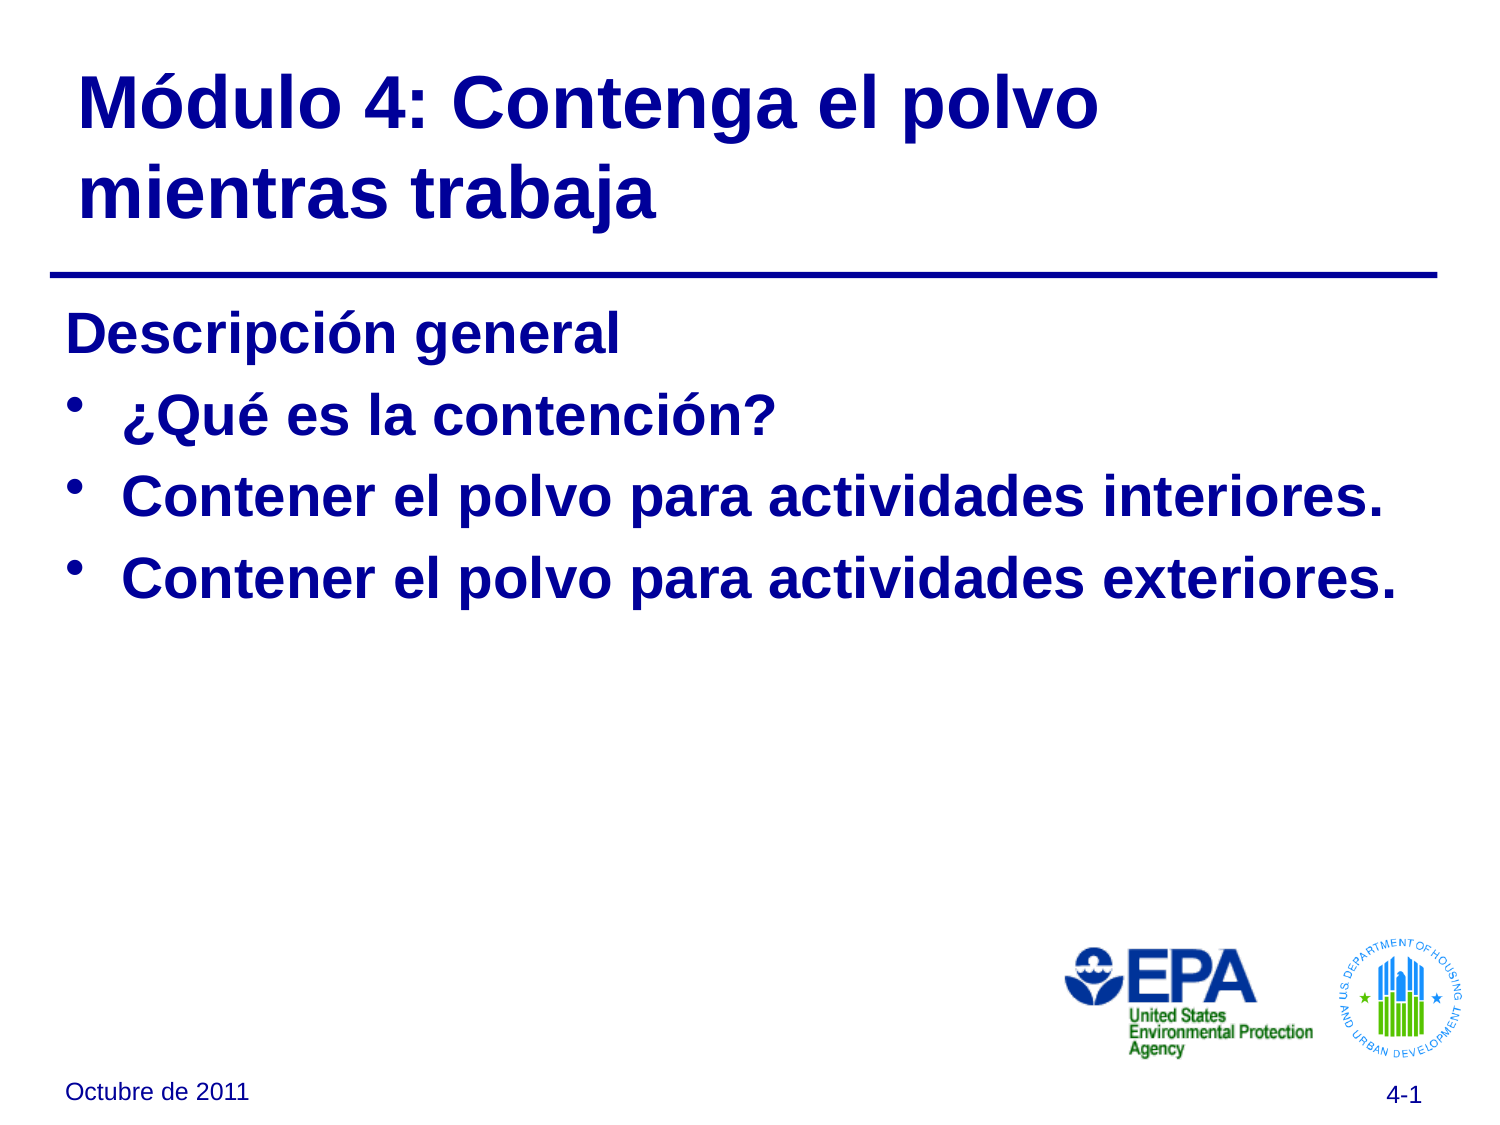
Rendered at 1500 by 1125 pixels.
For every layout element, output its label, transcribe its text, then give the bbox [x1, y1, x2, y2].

list Descripción general ¿Qué es la contención? Contener el polvo para actividades interiores. Contener el polvo para actividades exteriores. [49, 287, 1438, 1026]
title Módulo 4: Contenga el polvo mientras trabaja [61, 61, 1438, 226]
slide_number 4-1 [1124, 1049, 1438, 1125]
picture [1062, 1026, 1319, 1064]
slide_number Octubre de 2011 [49, 1049, 363, 1125]
picture [1337, 937, 1463, 1059]
